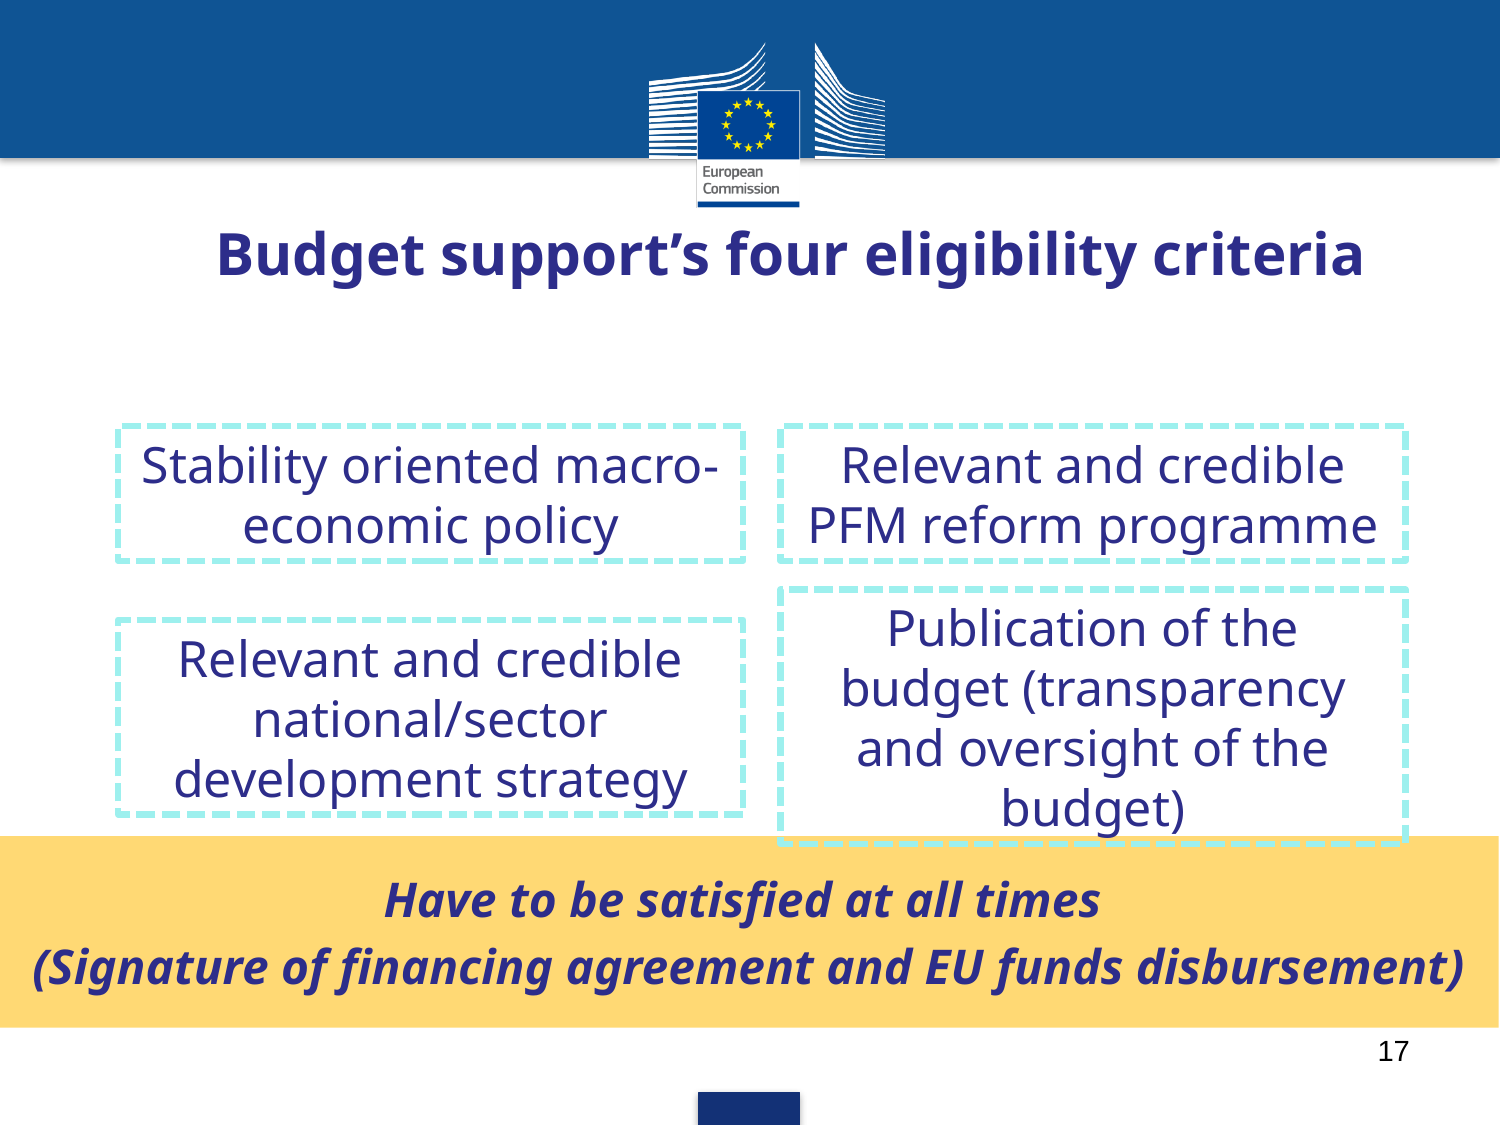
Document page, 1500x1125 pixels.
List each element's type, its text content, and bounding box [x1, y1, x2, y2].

text_box Relevant and credible national/sector development strategy [118, 619, 744, 815]
text_box Stability oriented macro-economic policy [118, 426, 744, 561]
text_box Relevant and credible PFM reform programme [780, 426, 1406, 561]
picture [649, 42, 885, 170]
title Budget support’s four eligibility criteria [85, 170, 1437, 334]
list Have to be satisfied at all times (Signature of financing agreement and EU funds disbursement) [0, 835, 1499, 1029]
slide_number 17 [1074, 1024, 1426, 1103]
text_box Publication of the budget (transparency and oversight of the budget) [780, 589, 1406, 845]
